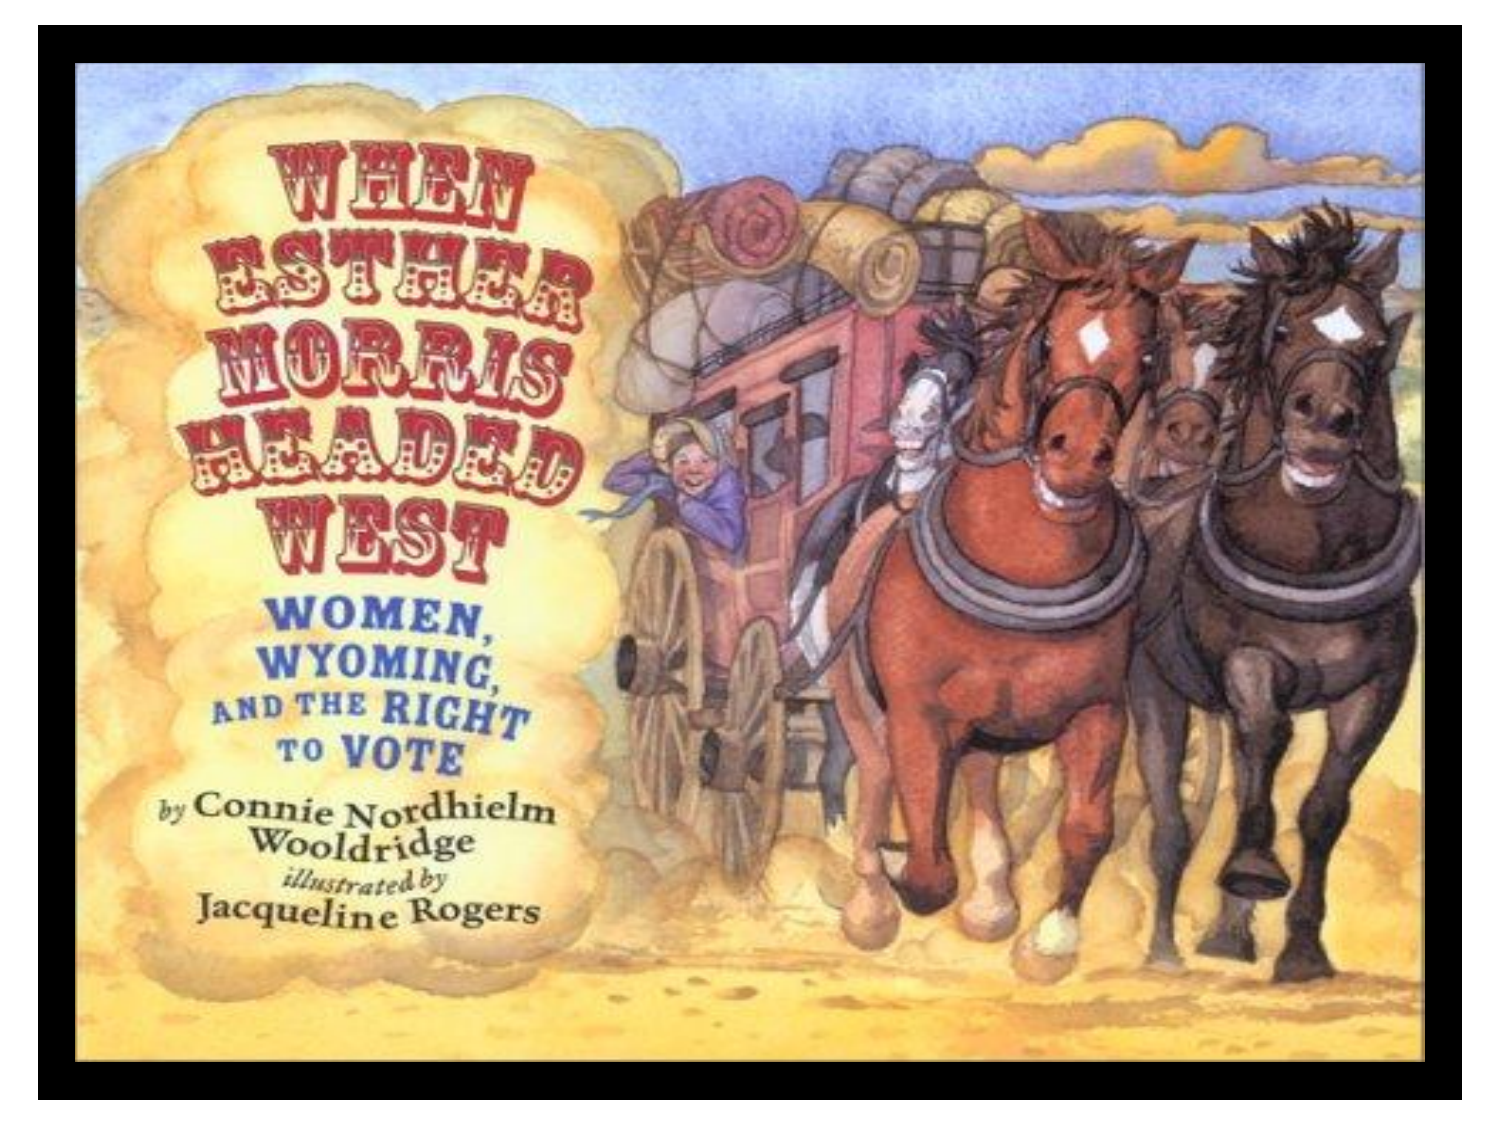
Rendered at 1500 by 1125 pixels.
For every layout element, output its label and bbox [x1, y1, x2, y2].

picture [74, 62, 1426, 1063]
